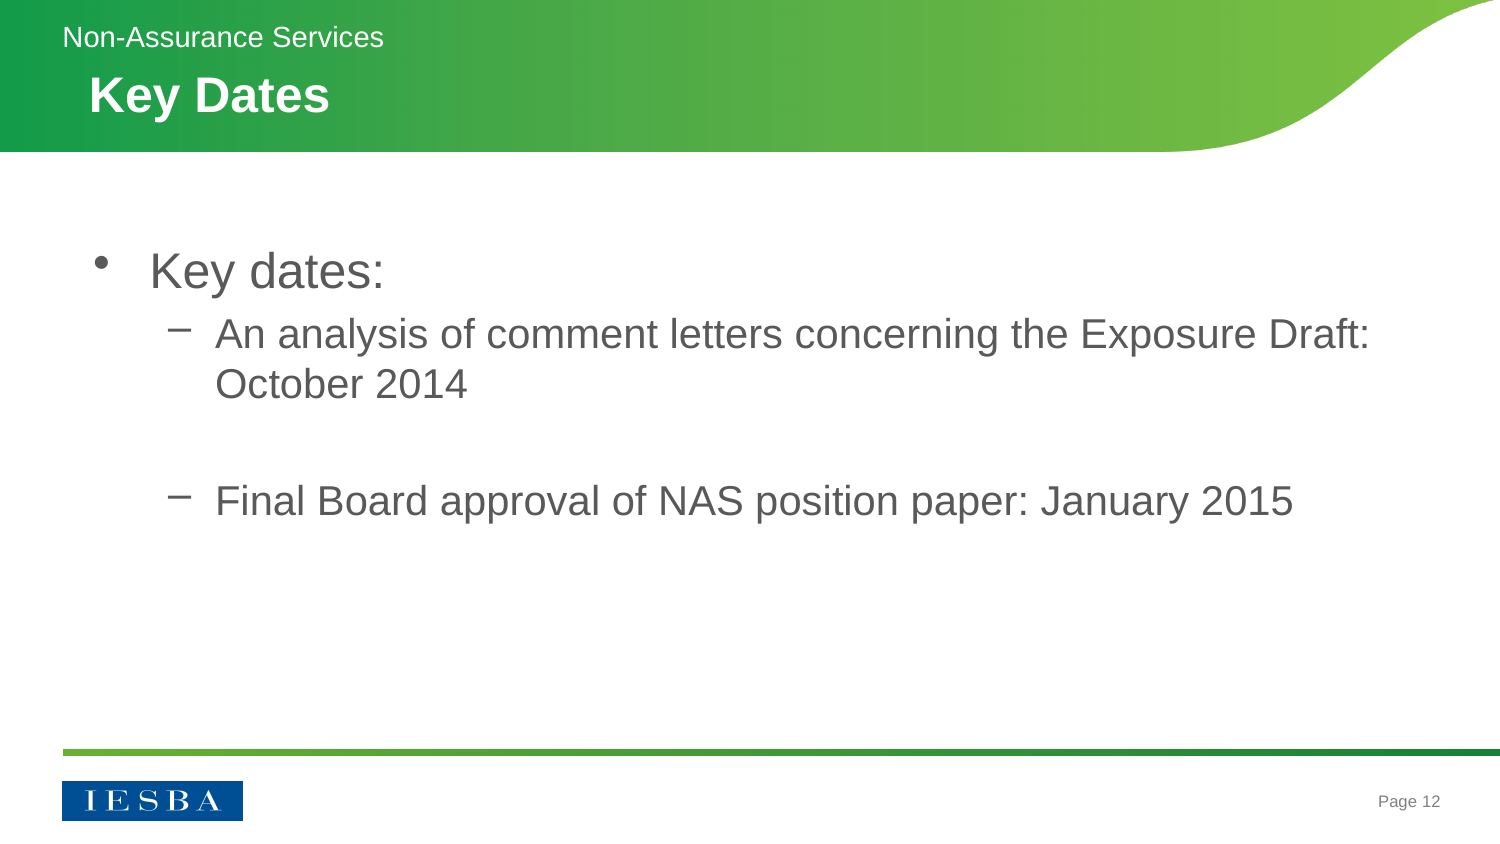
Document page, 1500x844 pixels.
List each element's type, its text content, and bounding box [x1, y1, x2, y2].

picture [62, 781, 243, 821]
picture [0, 0, 1497, 152]
subtitle Non-Assurance Services [62, 18, 500, 47]
list Key dates: An analysis of comment letters concerning the Exposure Draft: October 2014 Final Board approval of NAS position paper: January 2015 [78, 160, 1466, 668]
title Key Dates [75, 59, 1313, 125]
